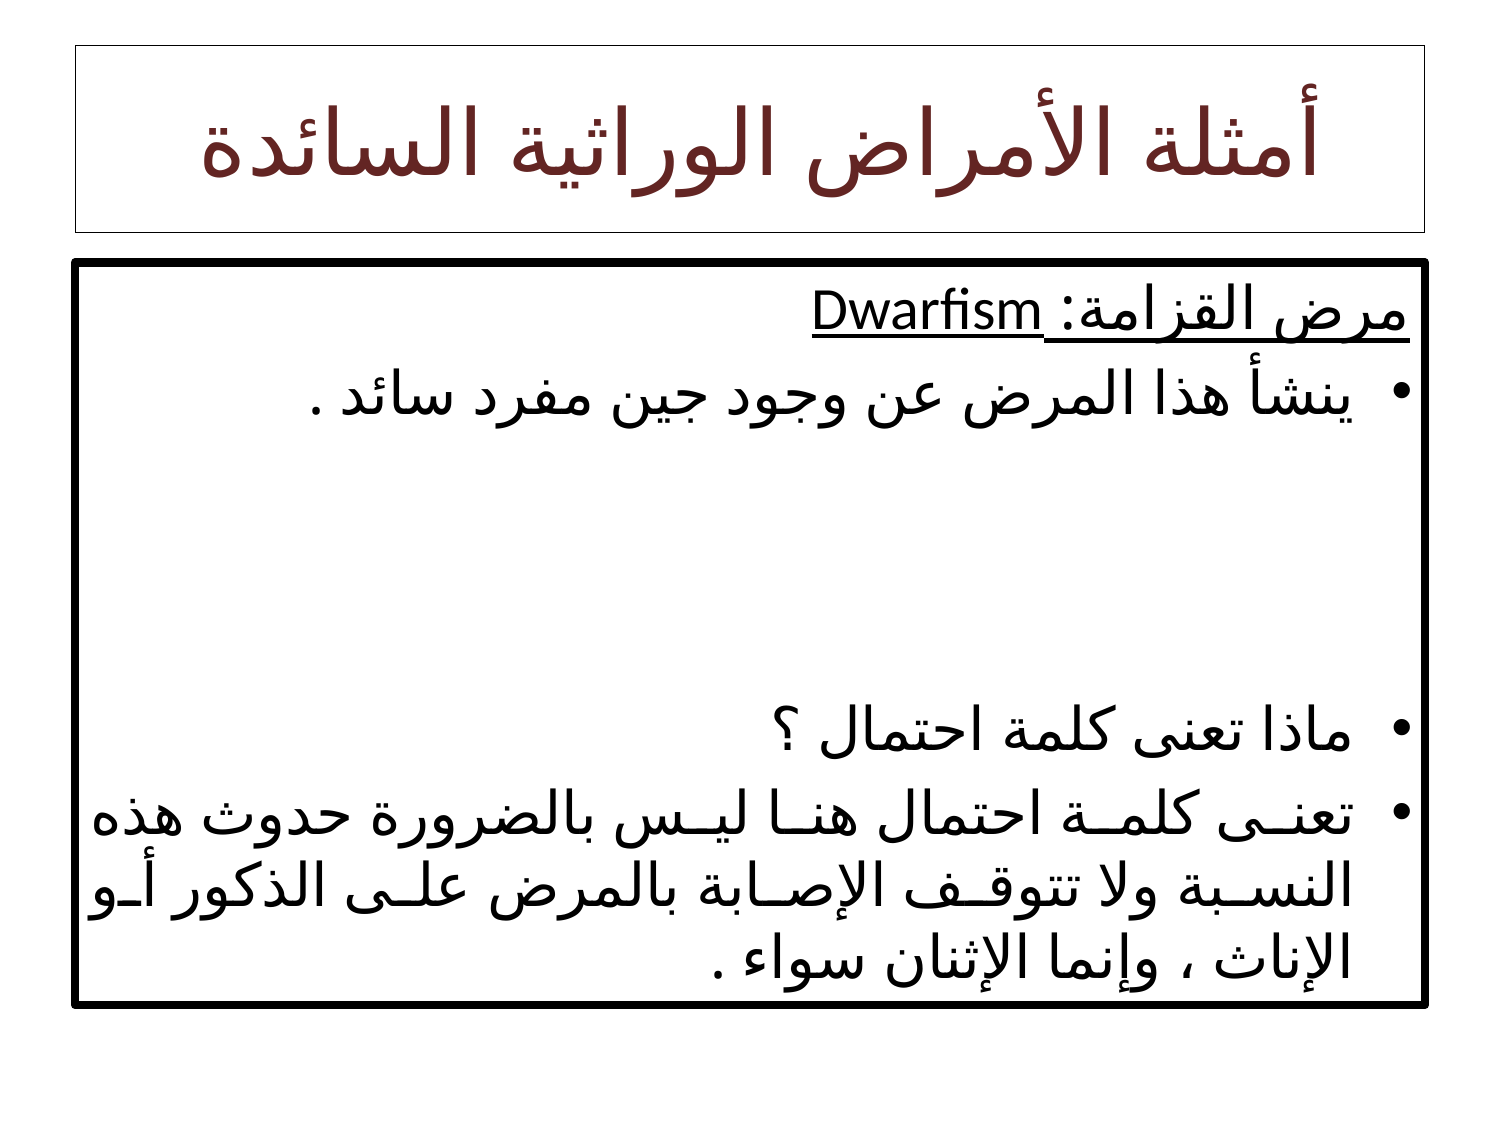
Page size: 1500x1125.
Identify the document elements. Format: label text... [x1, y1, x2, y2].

title أمثلة الأمراض الوراثية السائدة [75, 45, 1425, 233]
list مرض القزامة: Dwarfism ينشأ هذا المرض عن وجود جين مفرد سائد . ماذا تعنى كلمة احتمال ؟ تعنى كلمة احتمال هنا ليس بالضرورة حدوث هذه النسبة ولا تتوقف الإصابة بالمرض على الذكور أو الإناث ، وإنما الإثنان سواء . [75, 262, 1425, 1005]
